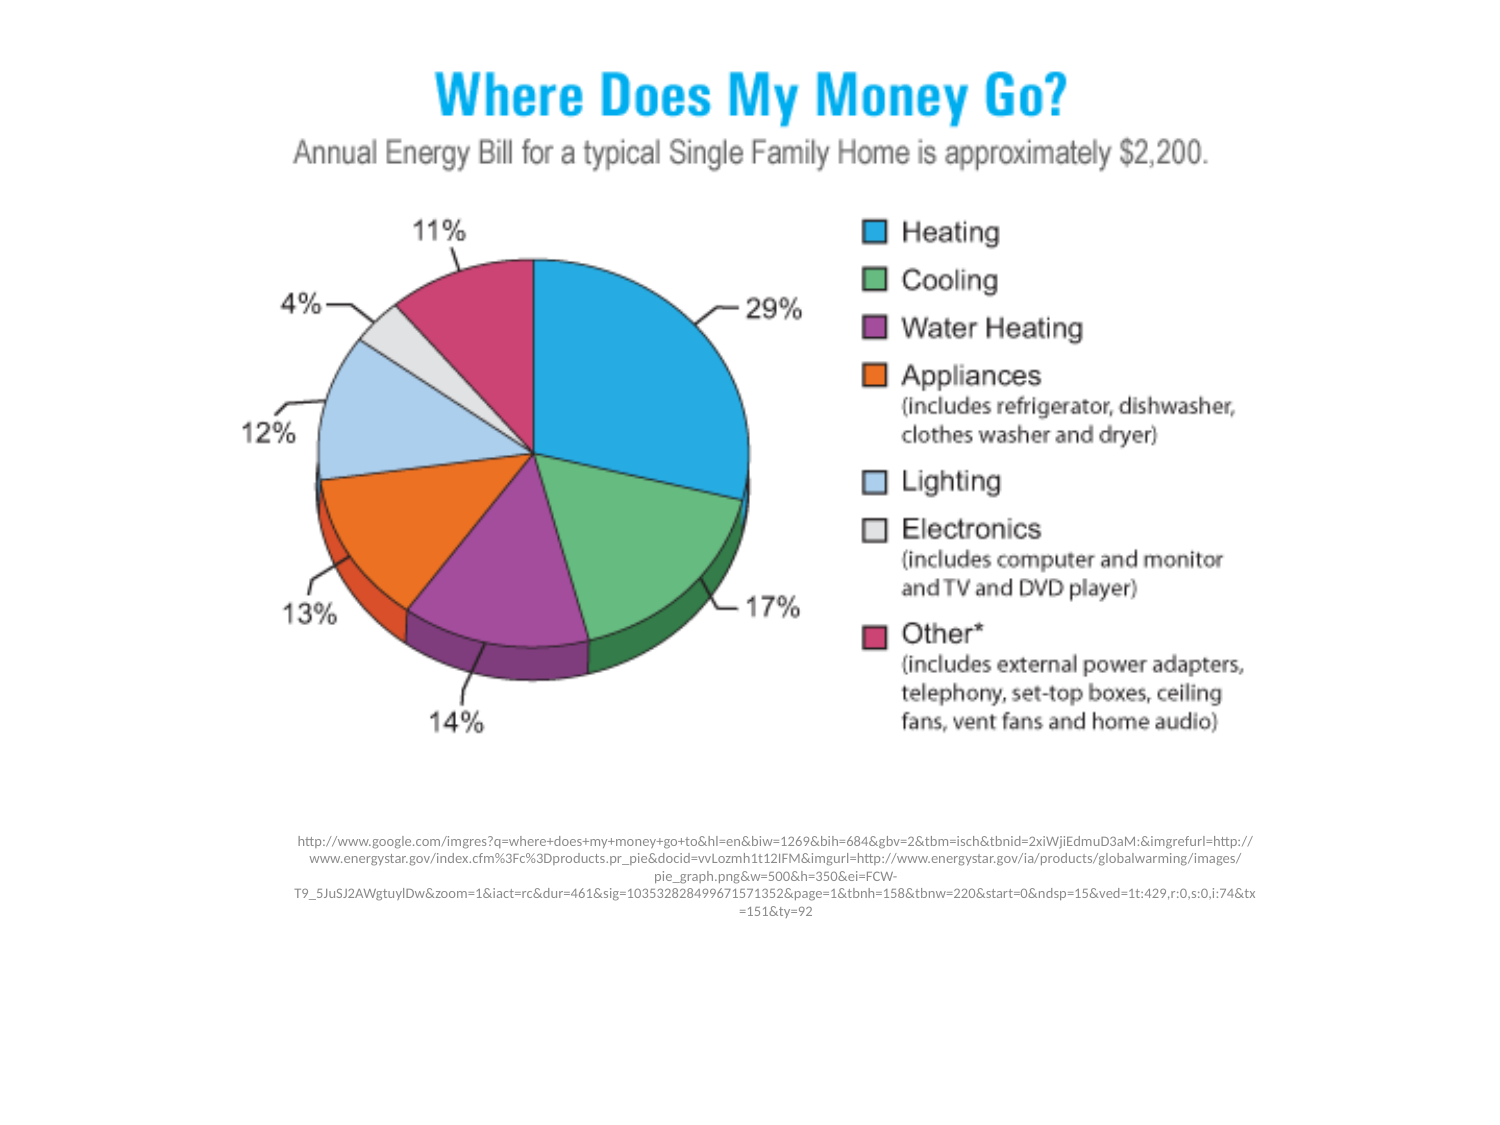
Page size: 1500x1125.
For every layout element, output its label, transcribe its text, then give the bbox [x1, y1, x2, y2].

subtitle http://www.google.com/imgres?q=where+does+my+money+go+to&hl=en&biw=1269&bih=684&gbv=2&tbm=isch&tbnid=2xiWjiEdmuD3aM:&imgrefurl=http://www.energystar.gov/index.cfm%3Fc%3Dproducts.pr_pie&docid=vvLozmh1t12IFM&imgurl=http://www.energystar.gov/ia/products/globalwarming/images/pie_graph.png&w=500&h=350&ei=FCW-T9_5JuSJ2AWgtuylDw&zoom=1&iact=rc&dur=461&sig=103532828499671571352&page=1&tbnh=158&tbnw=220&start=0&ndsp=15&ved=1t:429,r:0,s:0,i:74&tx=151&ty=92 [276, 824, 1275, 946]
picture [233, 40, 1276, 771]
